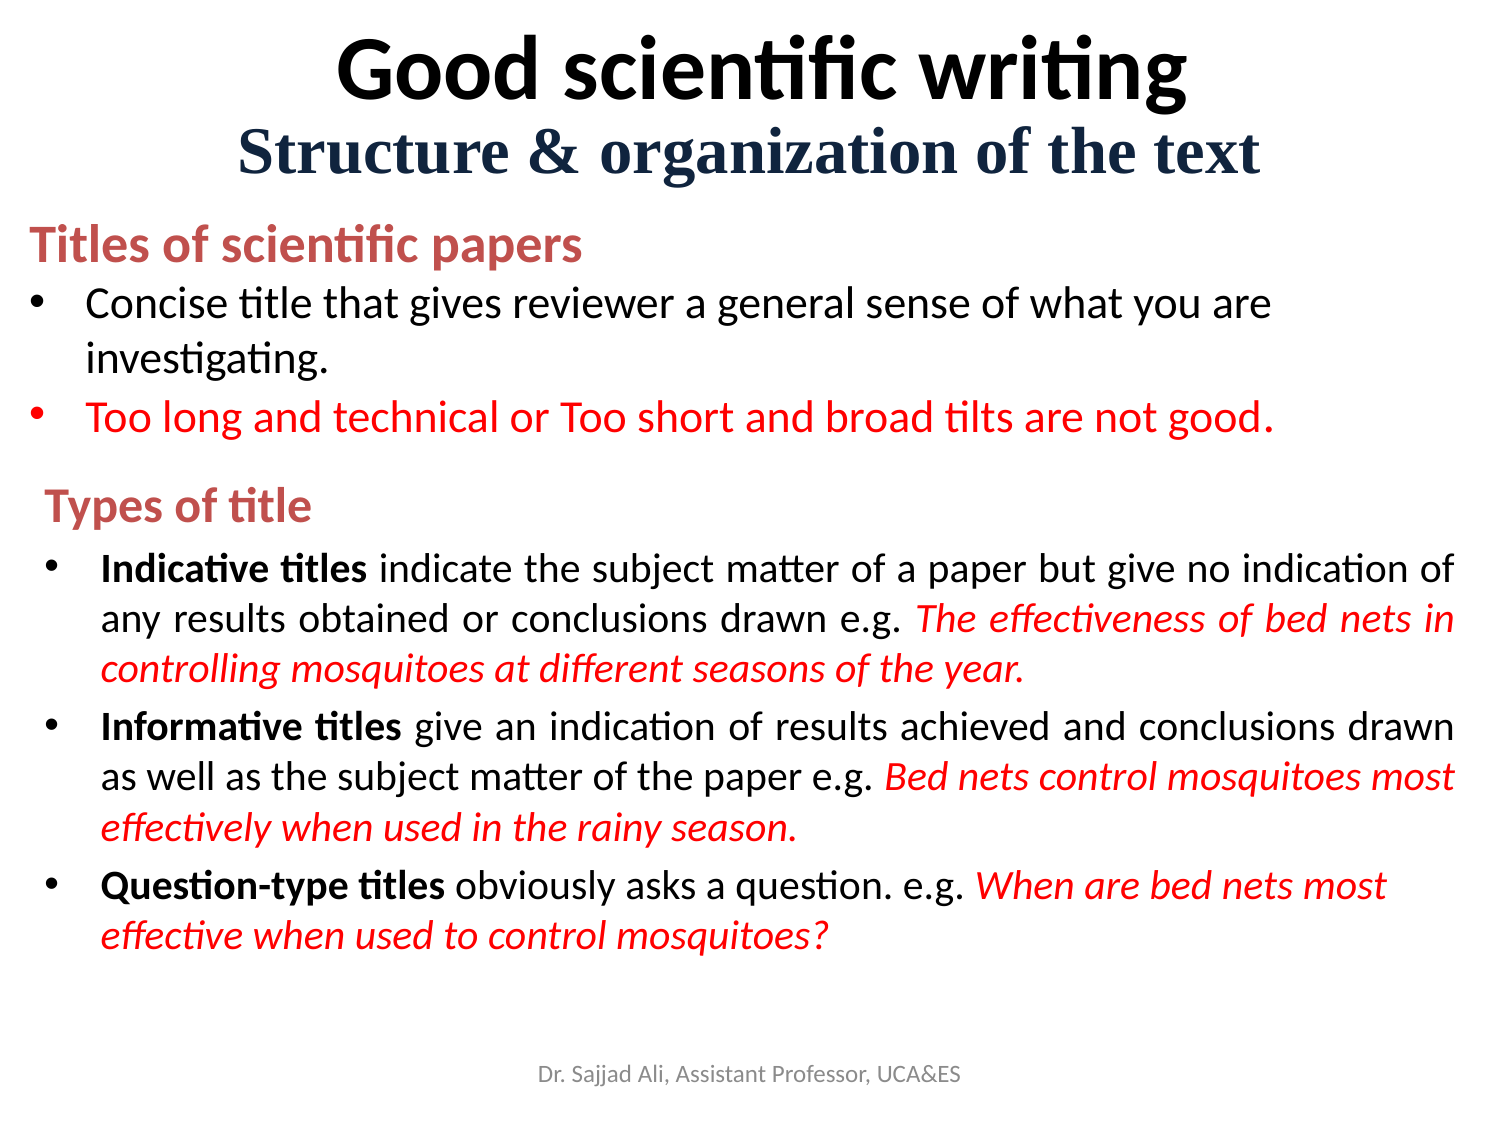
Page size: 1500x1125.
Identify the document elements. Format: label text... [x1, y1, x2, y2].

text_box Titles of scientific papers Concise title that gives reviewer a general sense of what you are investigating. Too long and technical or Too short and broad tilts are not good. [0, 200, 1500, 451]
footer Dr. Sajjad Ali, Assistant Professor, UCA&ES [512, 1042, 988, 1103]
list Types of title Indicative titles indicate the subject matter of a paper but give no indication of any results obtained or conclusions drawn e.g. The effectiveness of bed nets in controlling mosquitoes at different seasons of the year. Informative titles give an indication of results achieved and conclusions drawn as well as the subject matter of the paper e.g. Bed nets control mosquitoes most effectively when used in the rainy season. Question-type titles obviously asks a question. e.g. When are bed nets most effective when used to control mosquitoes? [29, 464, 1471, 1107]
text_box Good scientific writing [124, 0, 1400, 125]
text_box Structure & organization of the text [222, 125, 1278, 195]
